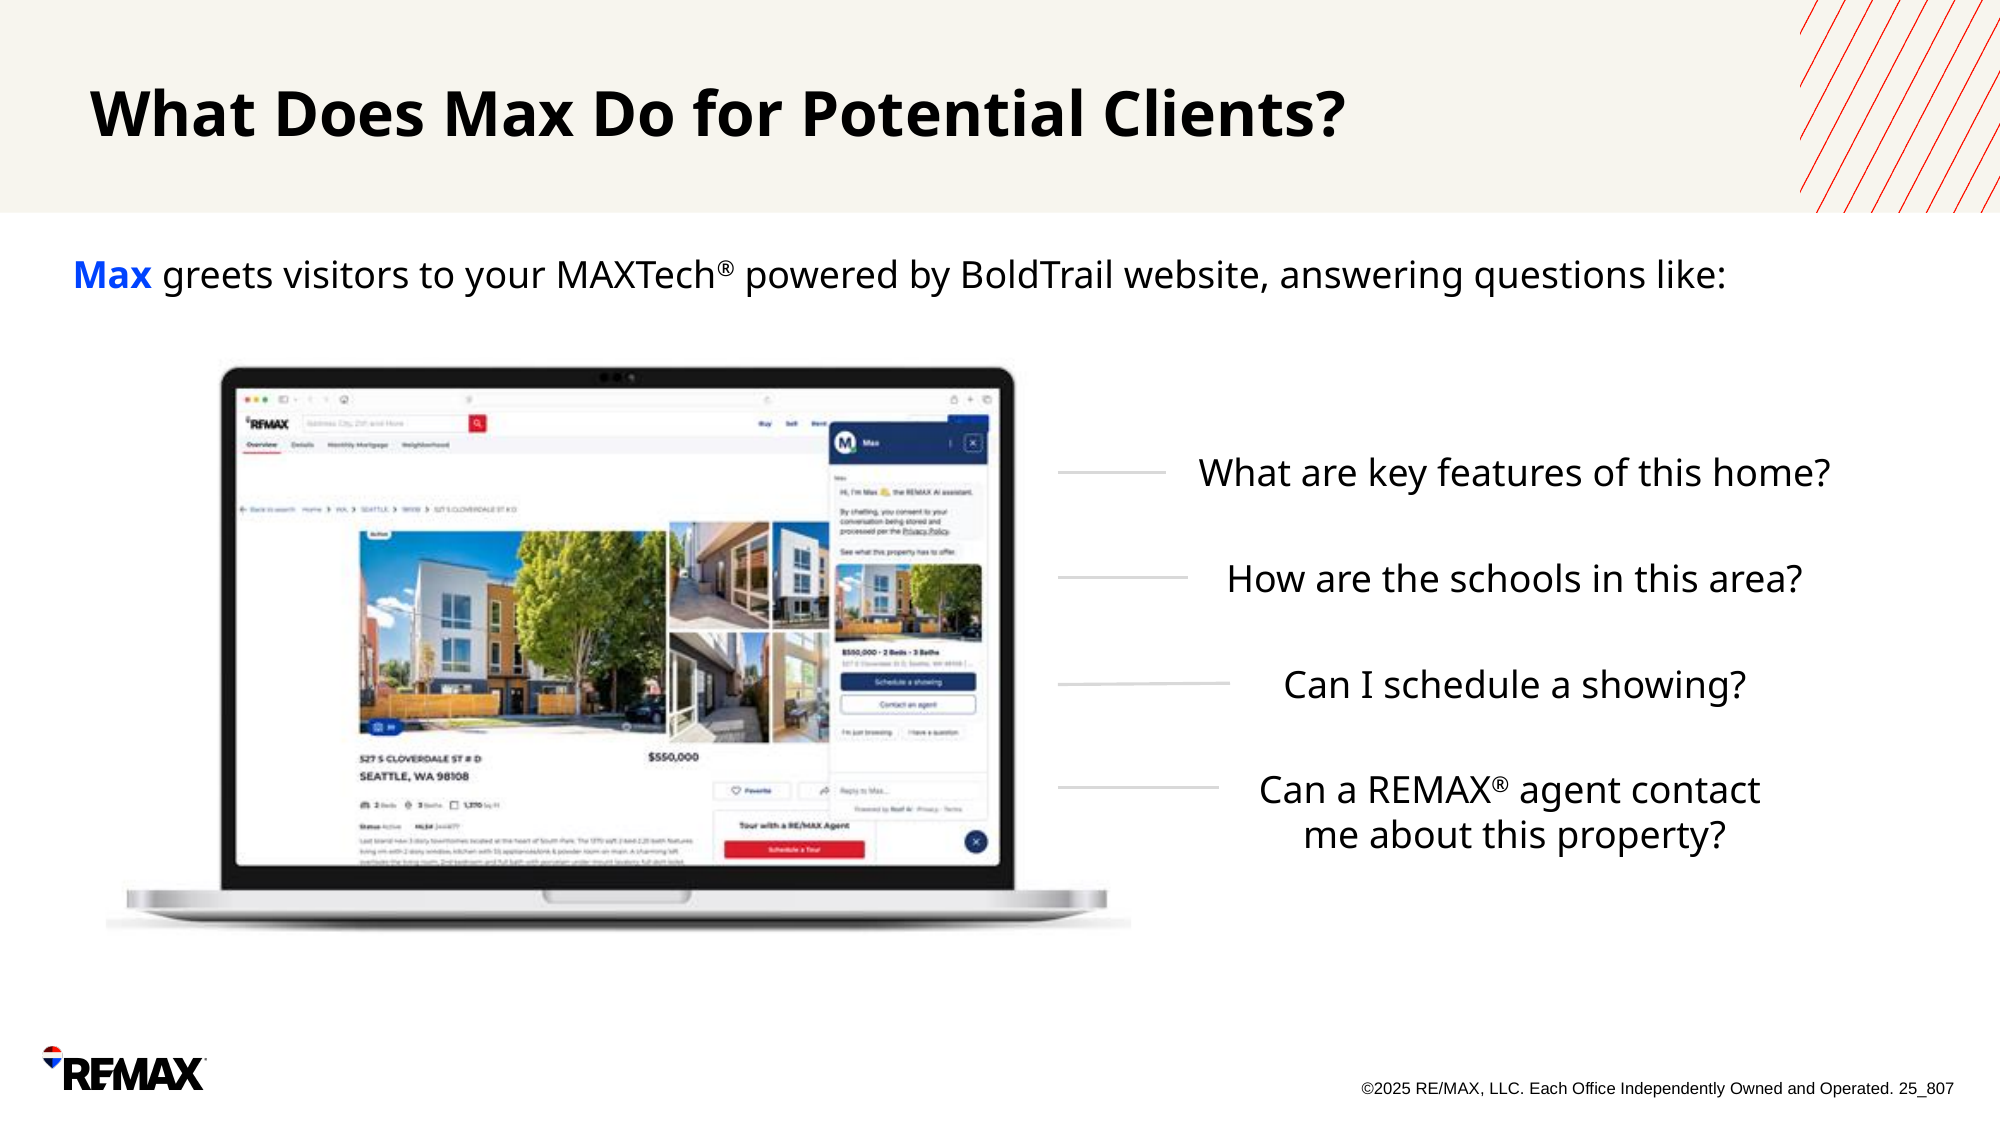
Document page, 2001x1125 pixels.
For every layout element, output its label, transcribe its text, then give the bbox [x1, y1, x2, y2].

text_box How are the schools in this area? [1148, 547, 1881, 608]
text_box Max greets visitors to your MAXTech® powered by BoldTrail website, answering questions like: [57, 243, 1943, 303]
picture [40, 1044, 209, 1091]
text_box ©2025 RE/MAX, LLC. Each Office Independently Owned and Operated. 25_807 [1346, 1070, 2000, 1106]
text_box Can a REMAX® agent contact me about this property? [1188, 759, 1842, 864]
picture [105, 339, 1132, 967]
text_box What are key features of this home? [1148, 441, 1881, 502]
text_box Can I schedule a showing? [1230, 653, 1801, 714]
picture [1800, 0, 2000, 213]
title What Does Max Do for Potential Clients? [75, 42, 1745, 191]
